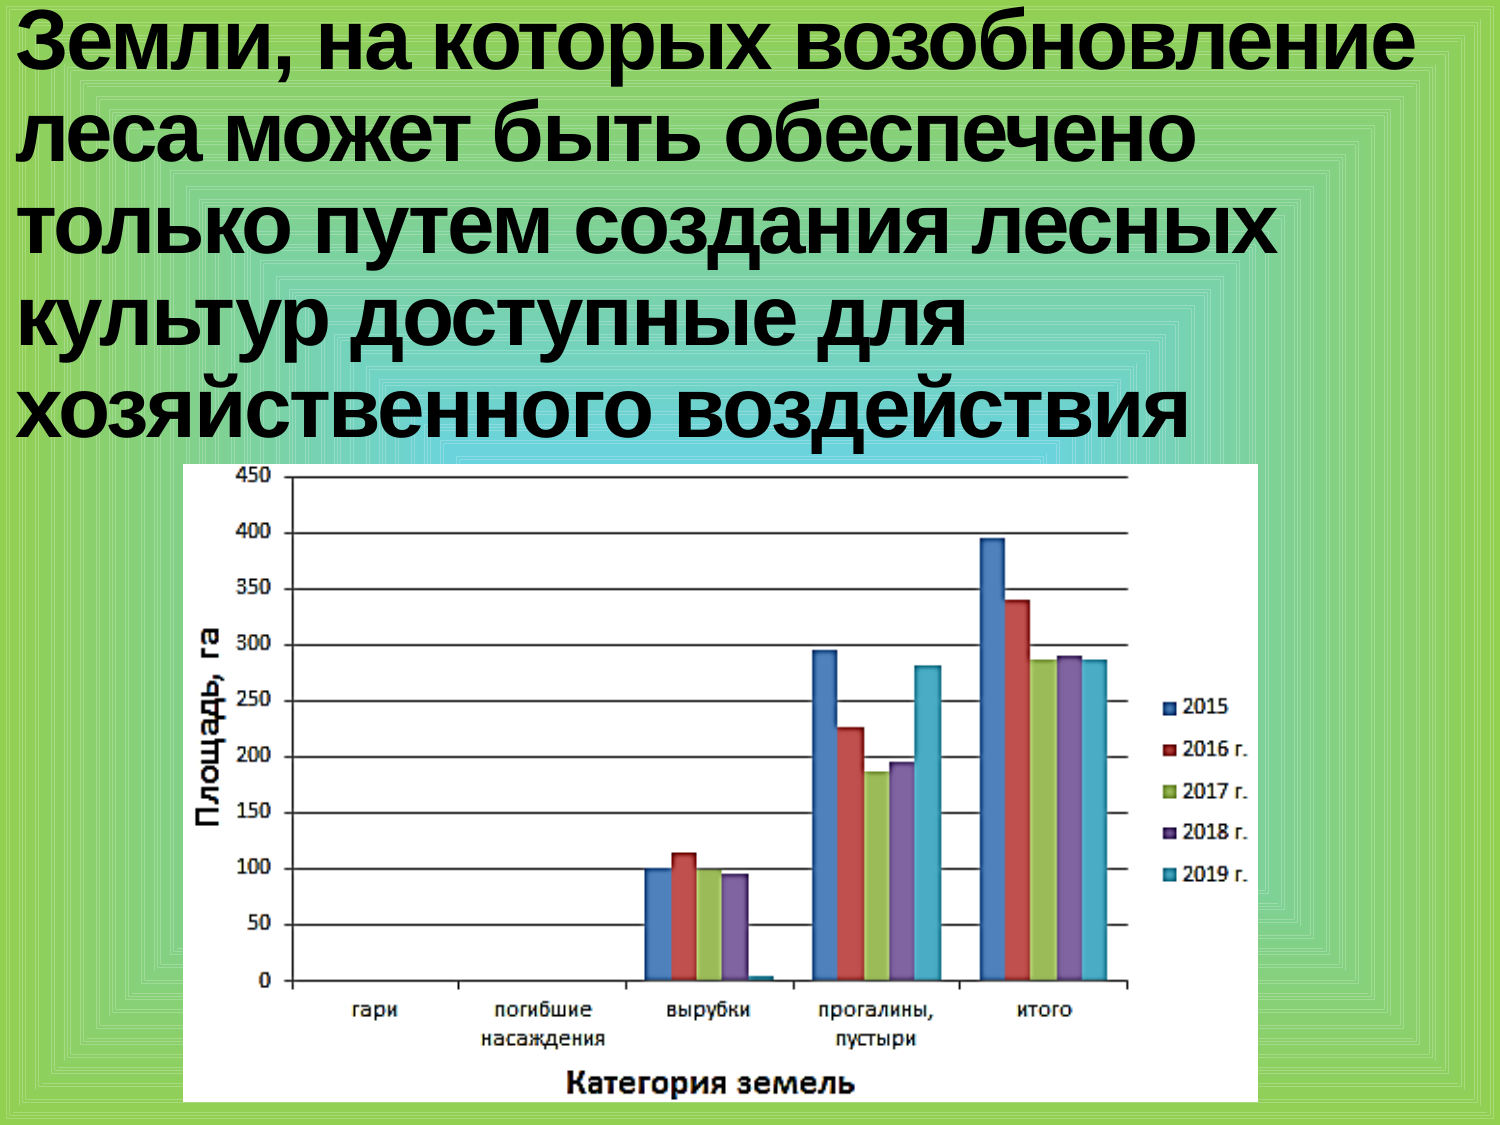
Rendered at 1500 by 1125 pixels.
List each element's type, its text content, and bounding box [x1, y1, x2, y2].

title Земли, на которых возобновление леса может быть обеспечено только путем создания лесных культур доступные для хозяйственного воздействия [0, 0, 1500, 457]
picture [182, 464, 1259, 1102]
